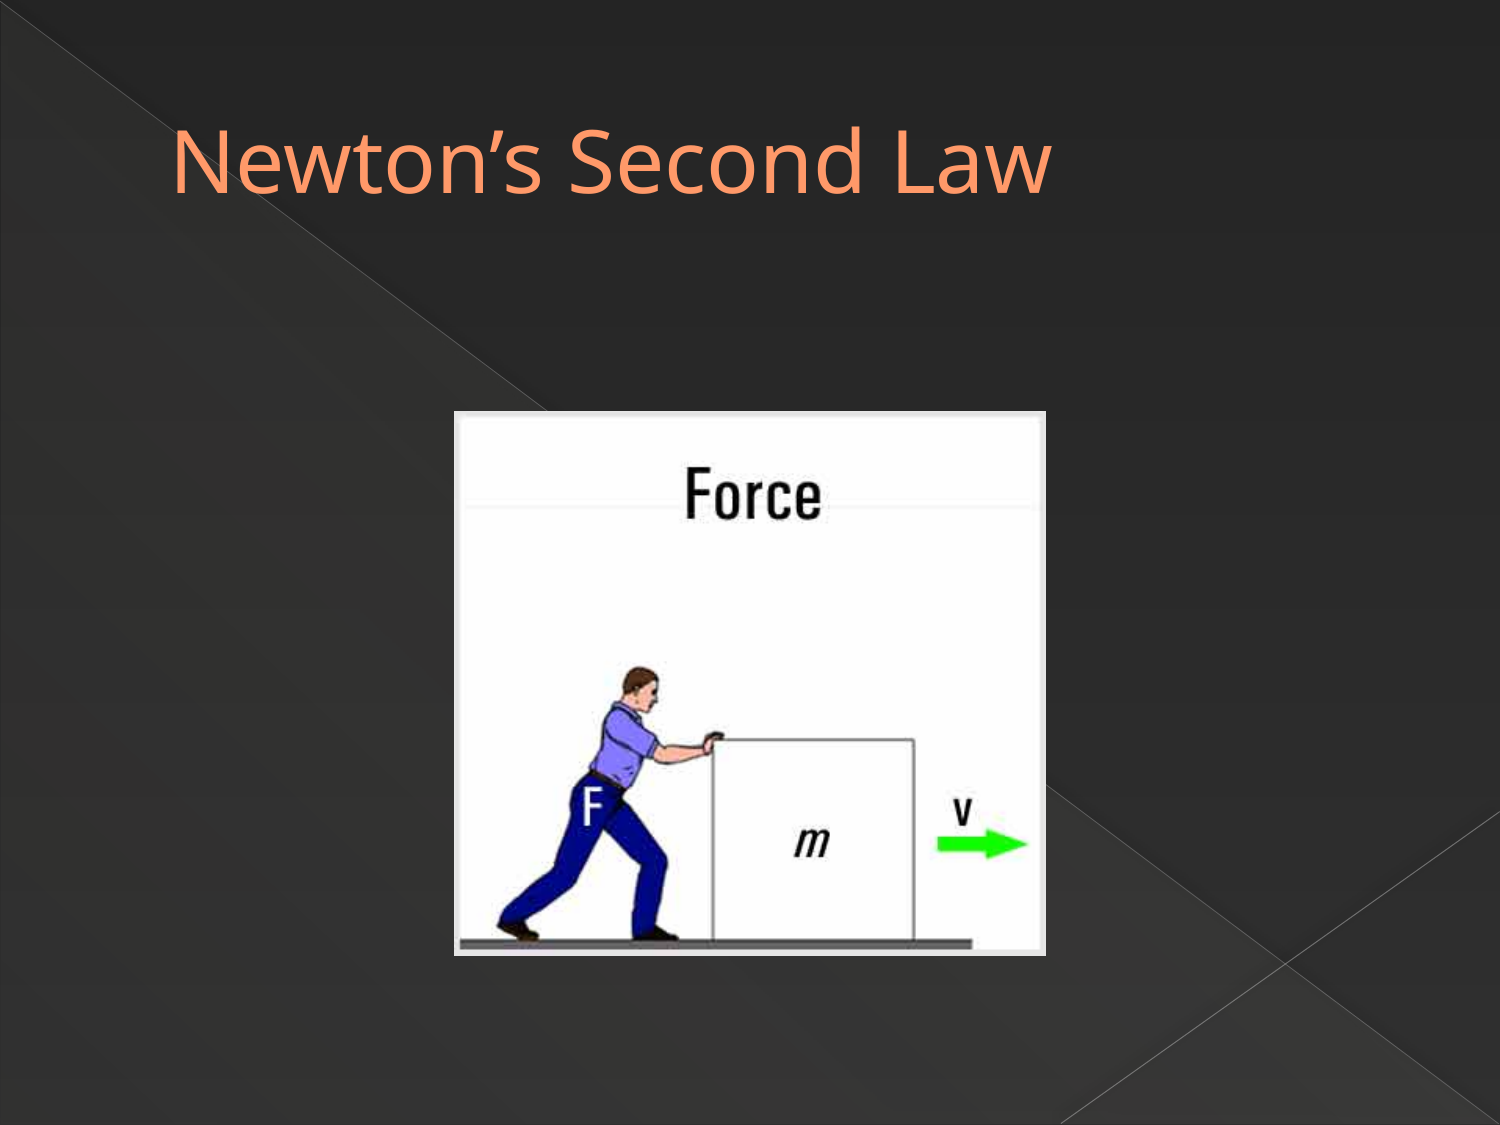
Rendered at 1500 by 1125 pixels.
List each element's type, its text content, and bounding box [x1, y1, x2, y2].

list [454, 411, 1046, 956]
title Newton’s Second Law [75, 43, 1425, 274]
